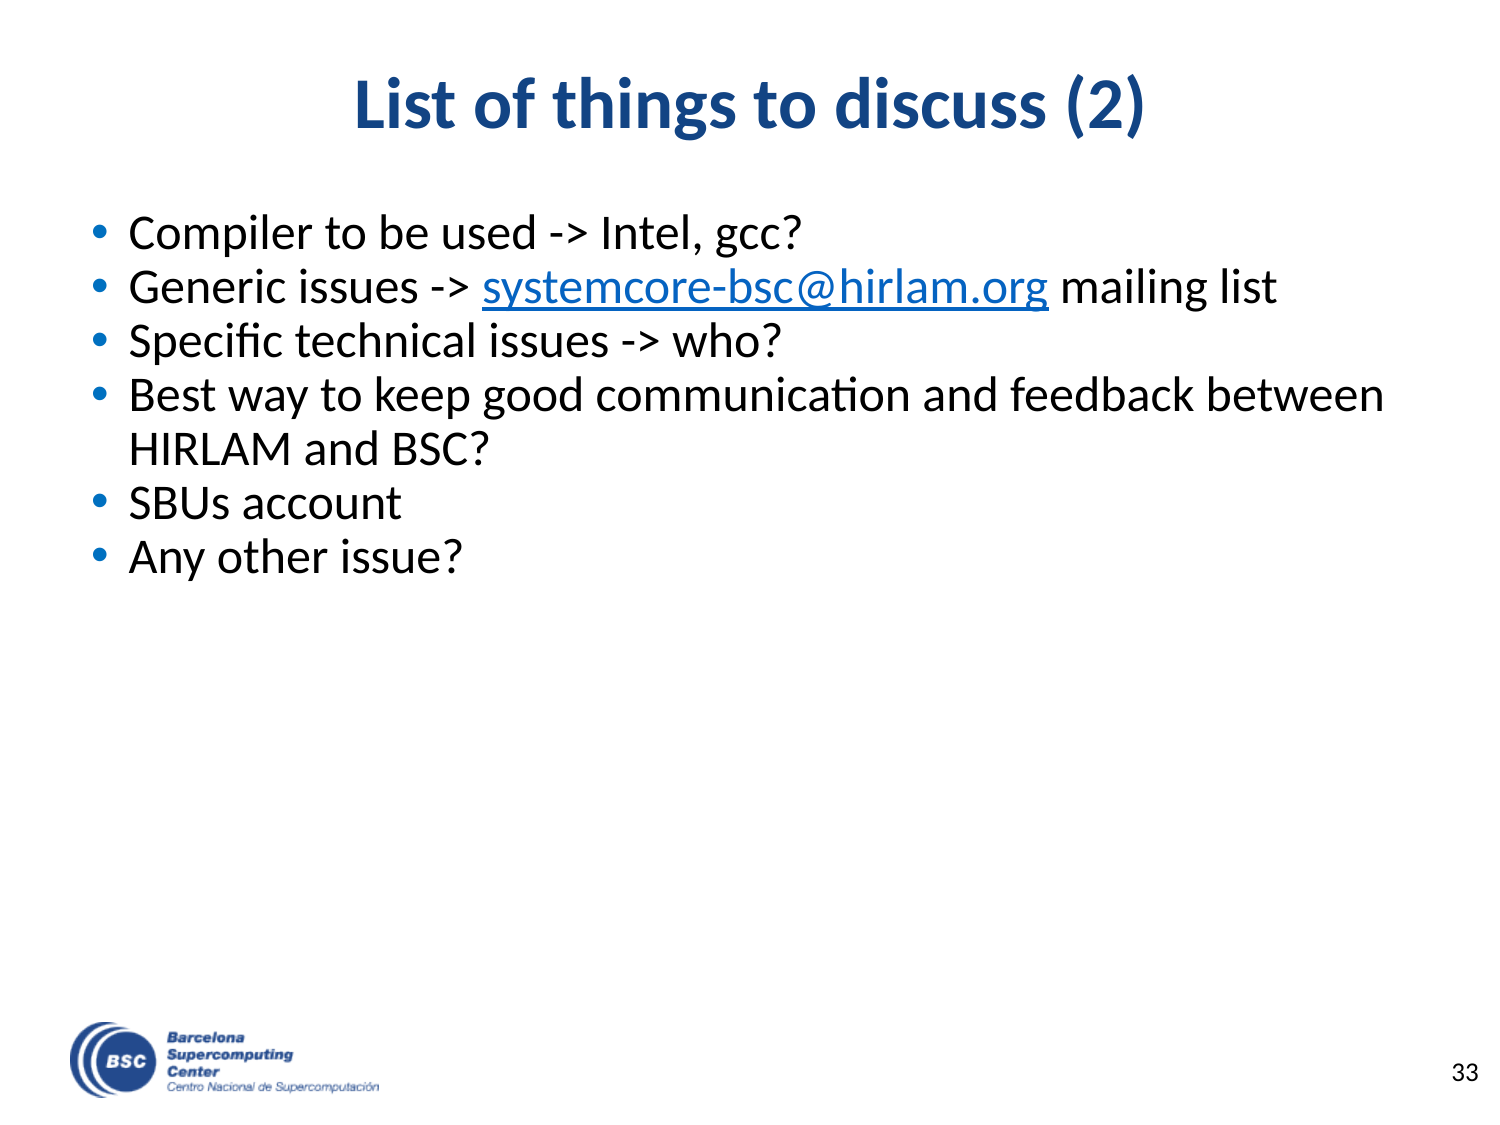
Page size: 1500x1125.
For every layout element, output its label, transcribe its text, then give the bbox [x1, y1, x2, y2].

list Compiler to be used -> Intel, gcc? Generic issues -> systemcore-bsc@hirlam.org mailing list Specific technical issues -> who? Best way to keep good communication and feedback between HIRLAM and BSC? SBUs account Any other issue? [76, 199, 1427, 993]
title List of things to discuss (2) [76, 35, 1427, 174]
picture [70, 1022, 379, 1098]
slide_number ‹#› [1403, 1038, 1494, 1125]
